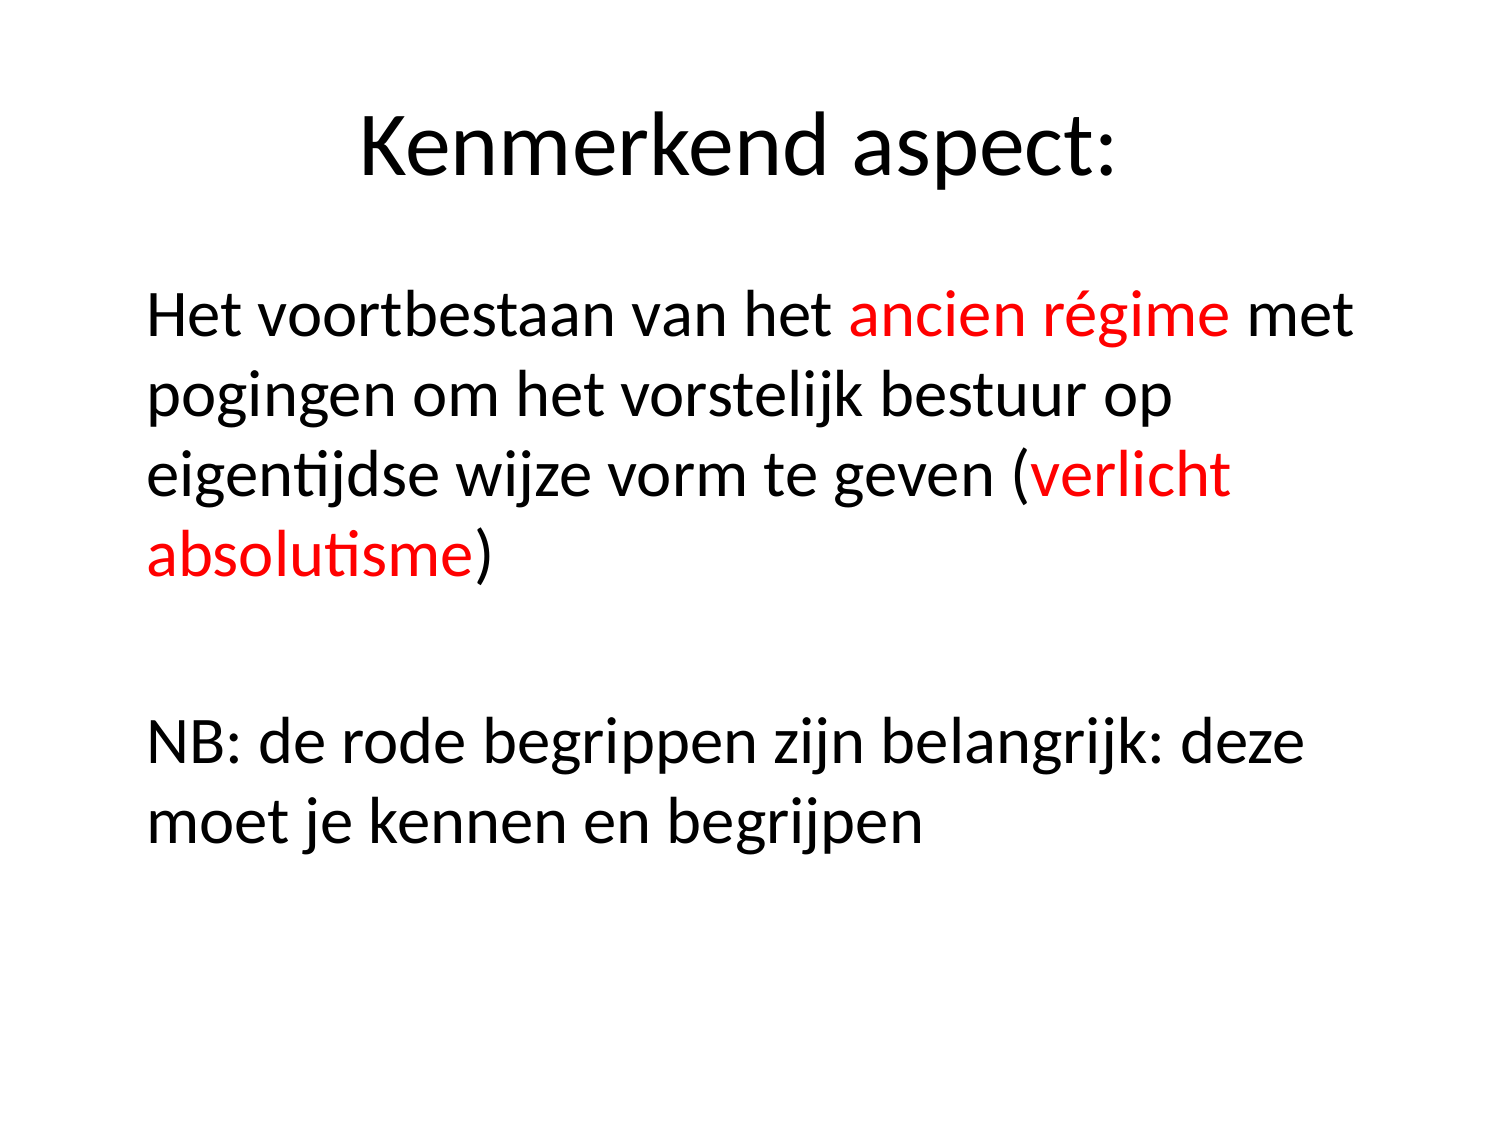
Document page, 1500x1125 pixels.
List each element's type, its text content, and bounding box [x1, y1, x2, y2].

title Kenmerkend aspect: [75, 45, 1425, 233]
list Het voortbestaan van het ancien régime met pogingen om het vorstelijk bestuur op eigentijdse wijze vorm te geven (verlicht absolutisme) NB: de rode begrippen zijn belangrijk: deze moet je kennen en begrijpen [75, 262, 1425, 1005]
